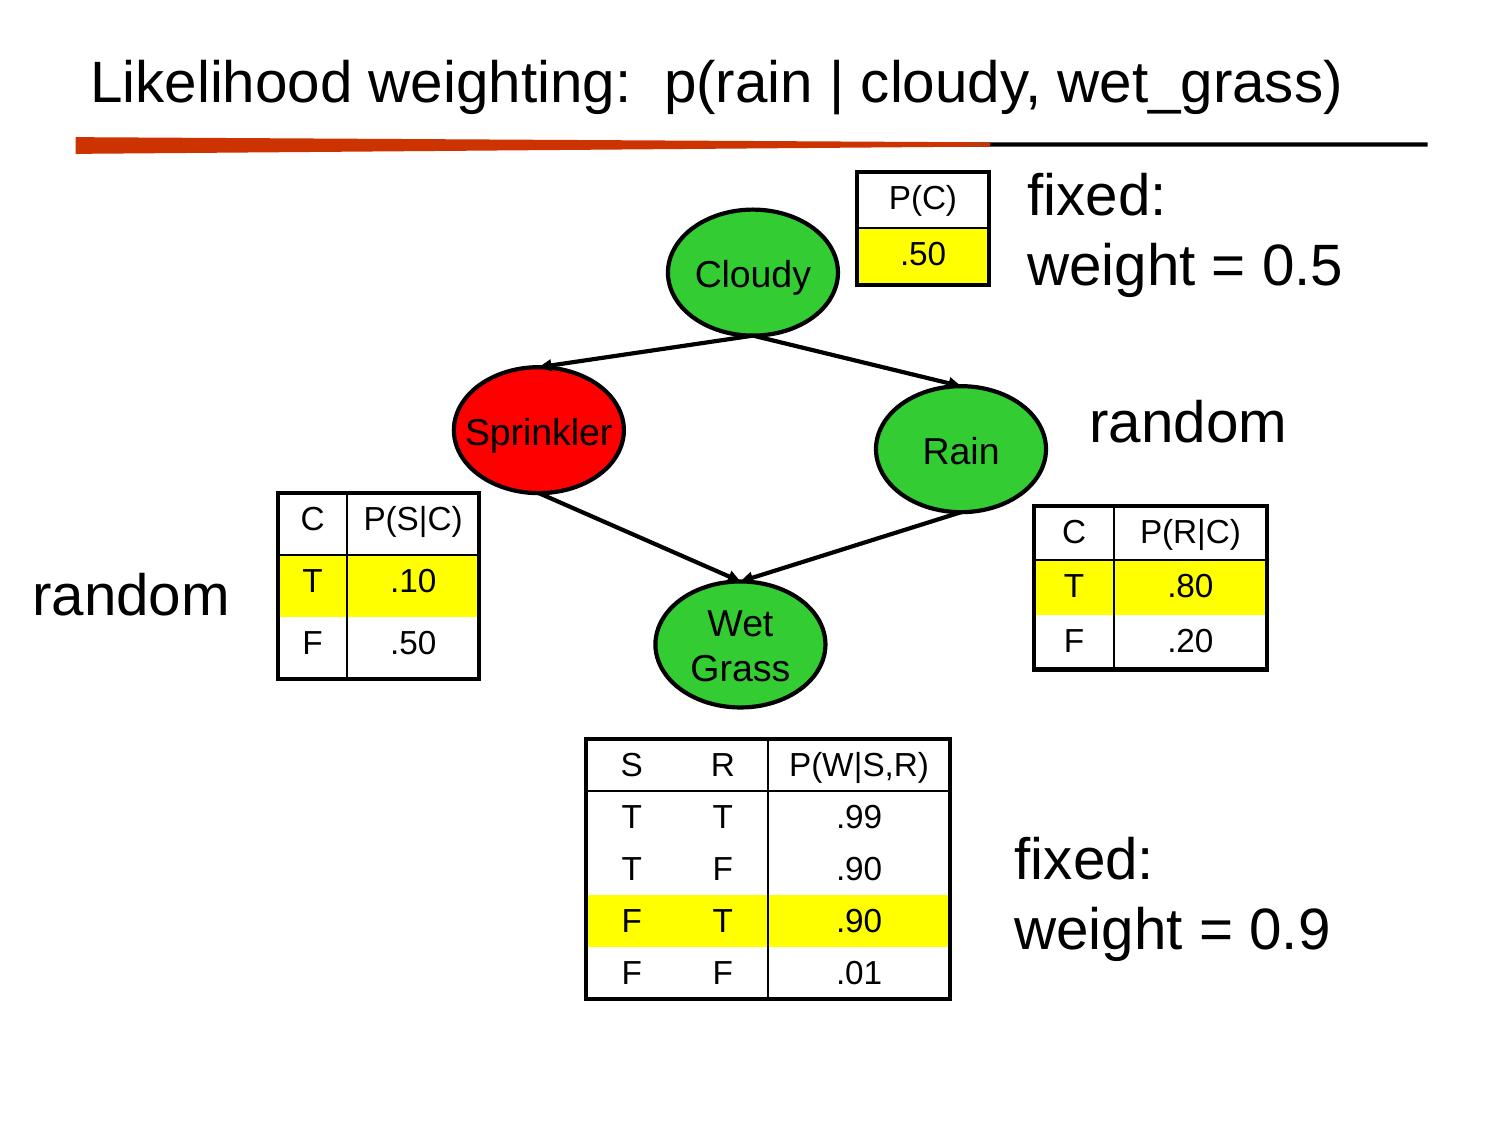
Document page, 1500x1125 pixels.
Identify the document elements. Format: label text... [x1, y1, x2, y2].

table_header S [588, 741, 677, 790]
table_cell T [677, 895, 767, 947]
table_cell T [588, 843, 677, 895]
text_box fixed: weight = 0.5 [1012, 149, 1425, 305]
table_cell .10 [348, 556, 477, 617]
table_cell T [1036, 561, 1113, 615]
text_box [538, 494, 741, 580]
table_cell T [588, 792, 677, 843]
table_cell F [588, 895, 677, 947]
table_cell T [677, 792, 767, 843]
text_box Rain [875, 386, 1047, 513]
table_header R [677, 741, 767, 790]
table_cell .01 [769, 947, 948, 997]
table_cell T [280, 556, 346, 617]
text_box Wet Grass [655, 588, 826, 708]
text_box random [0, 549, 263, 635]
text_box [744, 513, 962, 580]
table_cell .90 [769, 895, 948, 947]
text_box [538, 337, 754, 366]
table_cell .20 [1115, 615, 1265, 667]
table_cell F [677, 843, 767, 895]
table_cell F [280, 617, 346, 677]
table_cell F [1036, 615, 1113, 667]
table_cell .50 [859, 229, 987, 283]
table_header P(R|C) [1115, 508, 1265, 559]
table_header C [280, 495, 346, 554]
table_cell .90 [769, 843, 948, 895]
text_box Sprinkler [453, 367, 624, 494]
table_header P(C) [859, 174, 987, 227]
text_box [752, 337, 962, 385]
table_cell .99 [769, 792, 948, 843]
table_header P(S|C) [348, 495, 477, 554]
text_box random [1074, 376, 1500, 462]
table_header C [1036, 508, 1113, 559]
table_header P(W|S,R) [769, 741, 948, 790]
text_box fixed: weight = 0.9 [999, 814, 1438, 969]
title Likelihood weighting: p(rain | cloudy, wet_grass) [74, 24, 1426, 133]
text_box Cloudy [667, 209, 838, 336]
table_cell F [588, 947, 677, 997]
table_cell F [677, 947, 767, 997]
table_cell .50 [348, 617, 477, 677]
table_cell .80 [1115, 561, 1265, 615]
